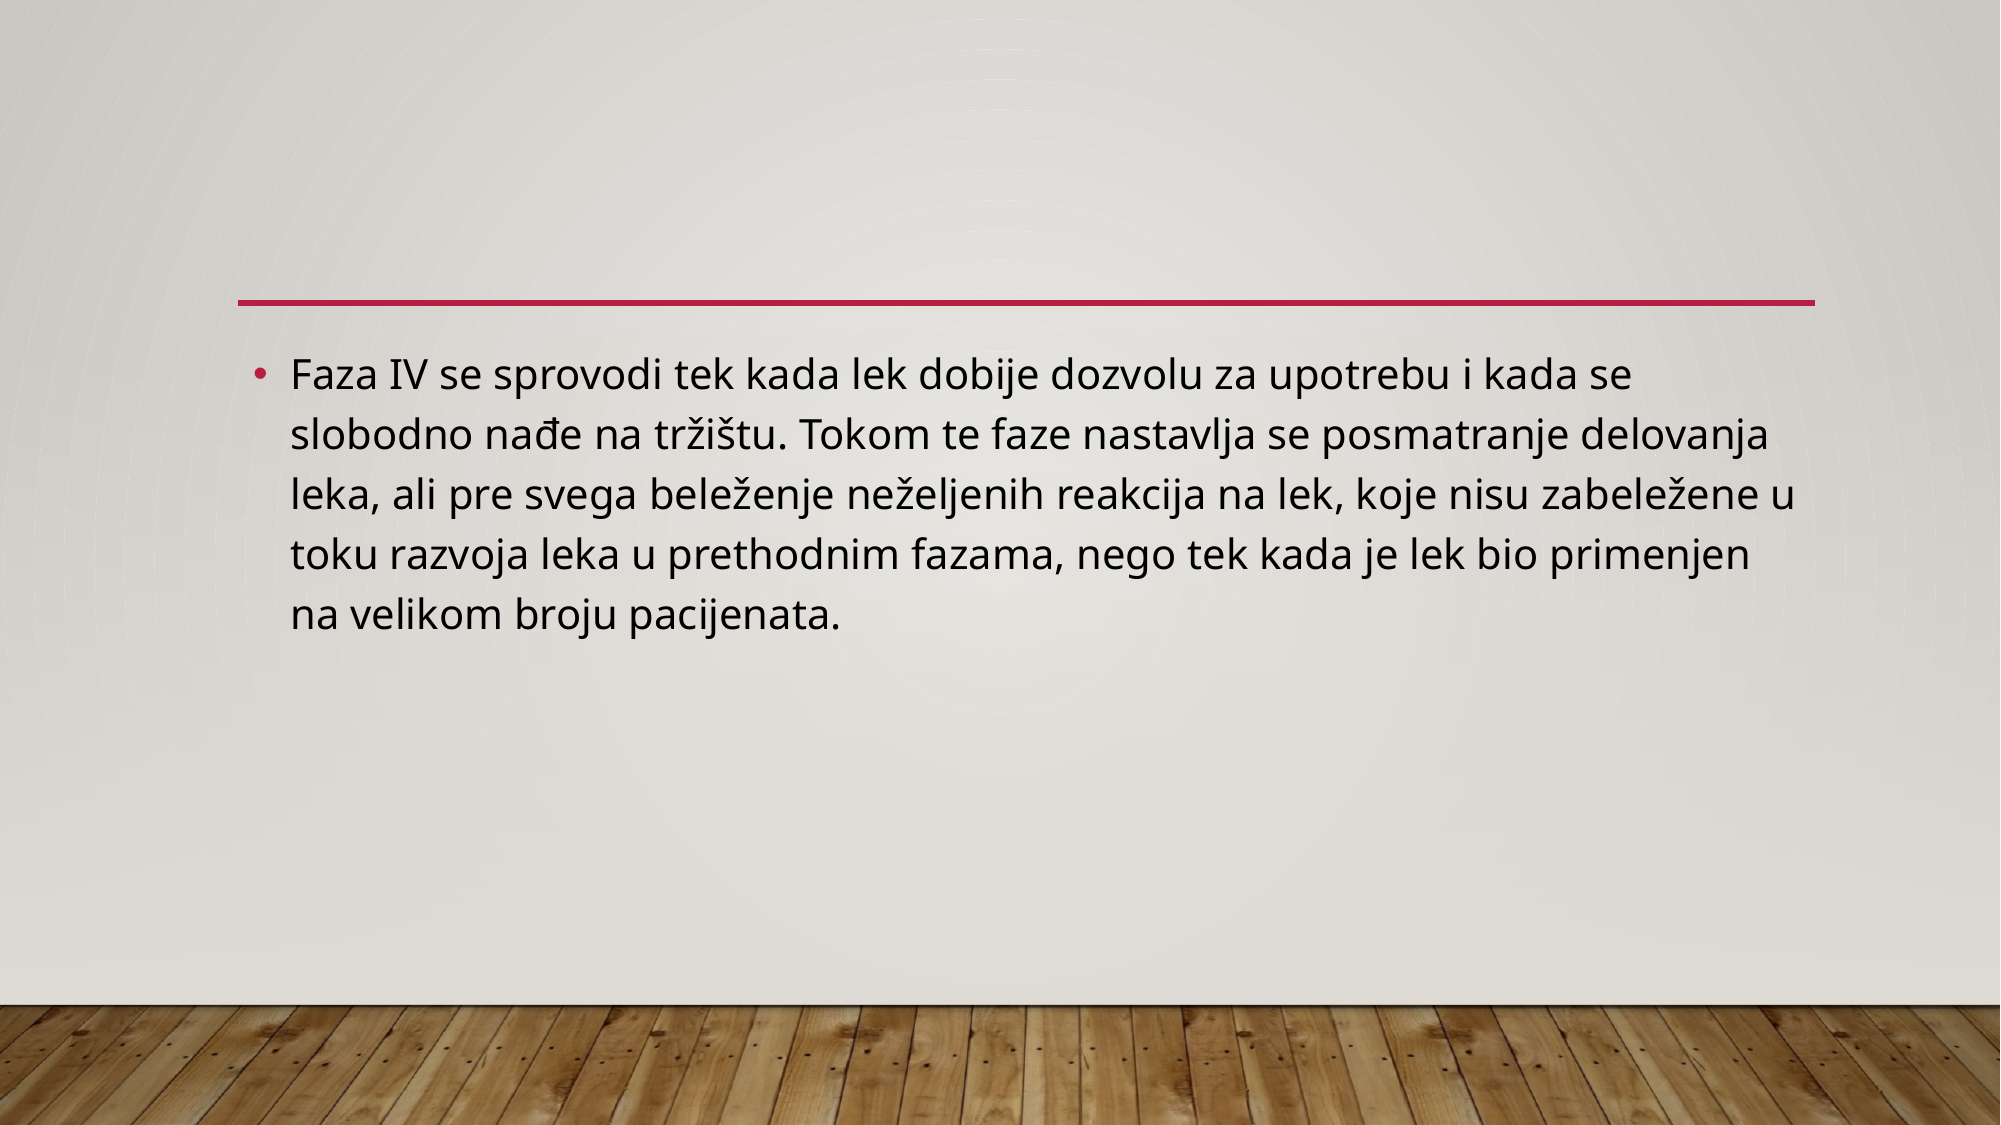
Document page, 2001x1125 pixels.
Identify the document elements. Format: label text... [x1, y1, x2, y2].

list Faza IV se sprovodi tek kada lek dobije dozvolu za upotrebu i kada se slobodno nađe na tržištu. Tokom te faze nastavlja se posmatranje delovanja leka, ali pre svega beleženje neželjenih reakcija na lek, koje nisu zabeležene u toku razvoja leka u prethodnim fazama, nego tek kada je lek bio primenjen na velikom broju pacijenata. [238, 330, 1814, 897]
picture [0, 1005, 2000, 1125]
